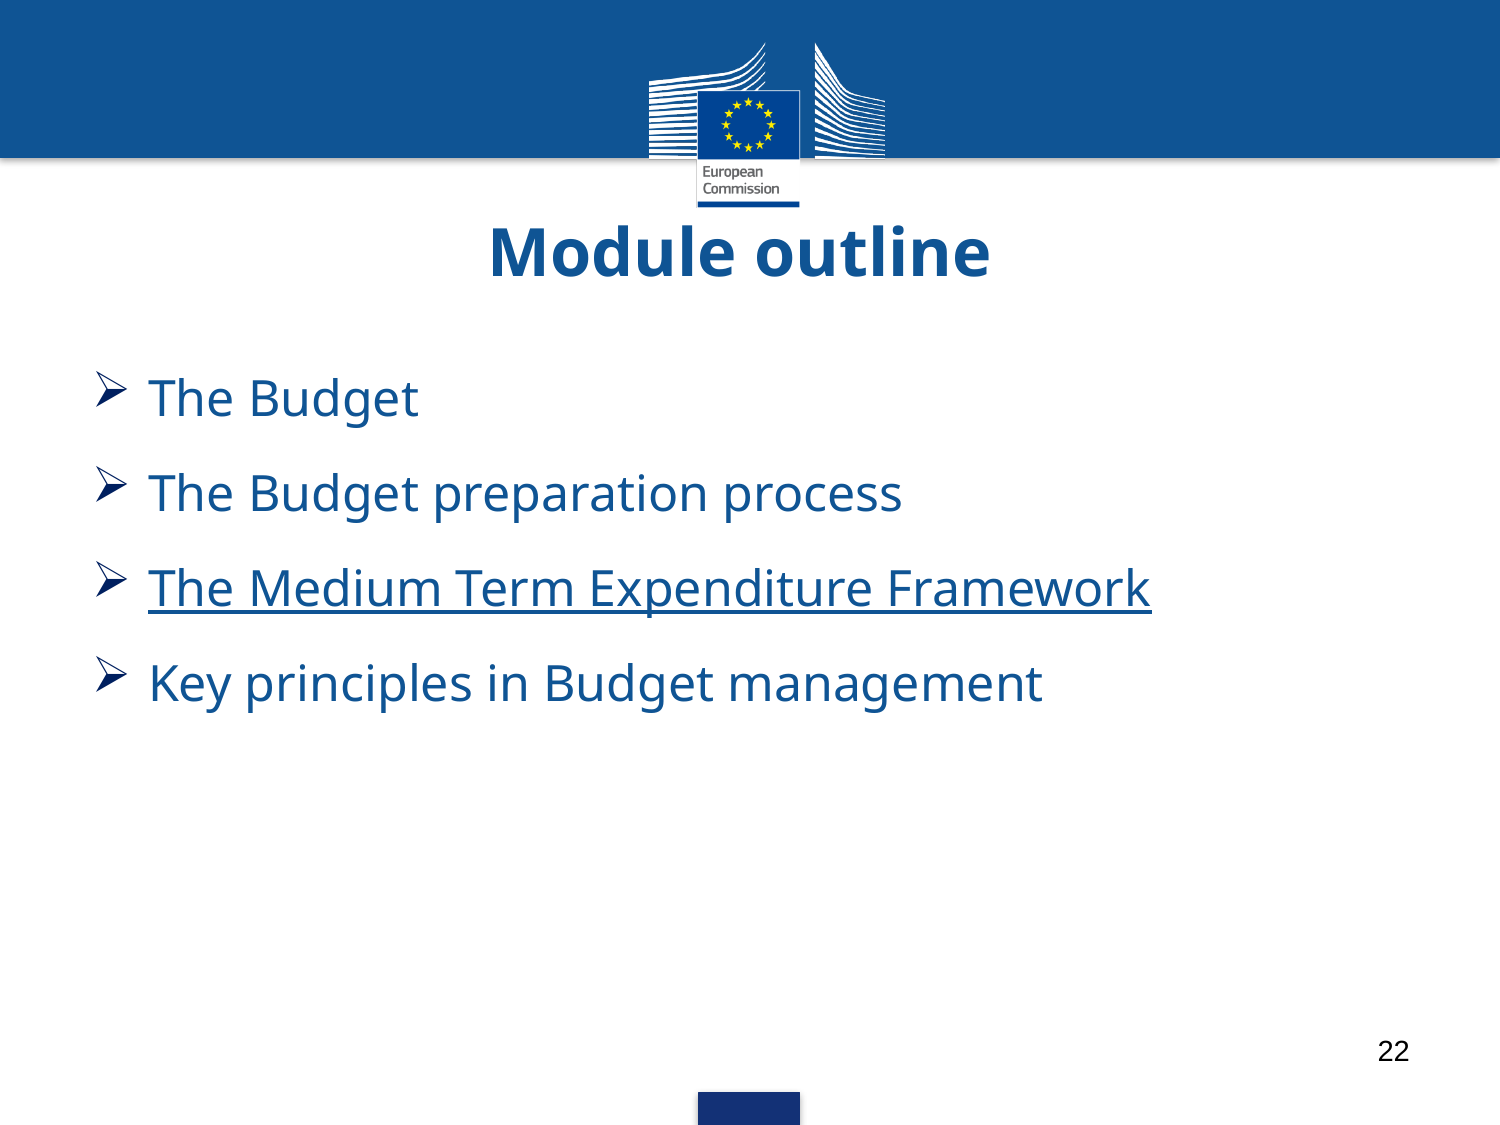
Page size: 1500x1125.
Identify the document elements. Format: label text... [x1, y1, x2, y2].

title Module outline [64, 172, 1416, 327]
slide_number 22 [1074, 1024, 1426, 1103]
list The Budget The Budget preparation process The Medium Term Expenditure Framework Key principles in Budget management [76, 358, 1428, 938]
picture [649, 42, 885, 172]
